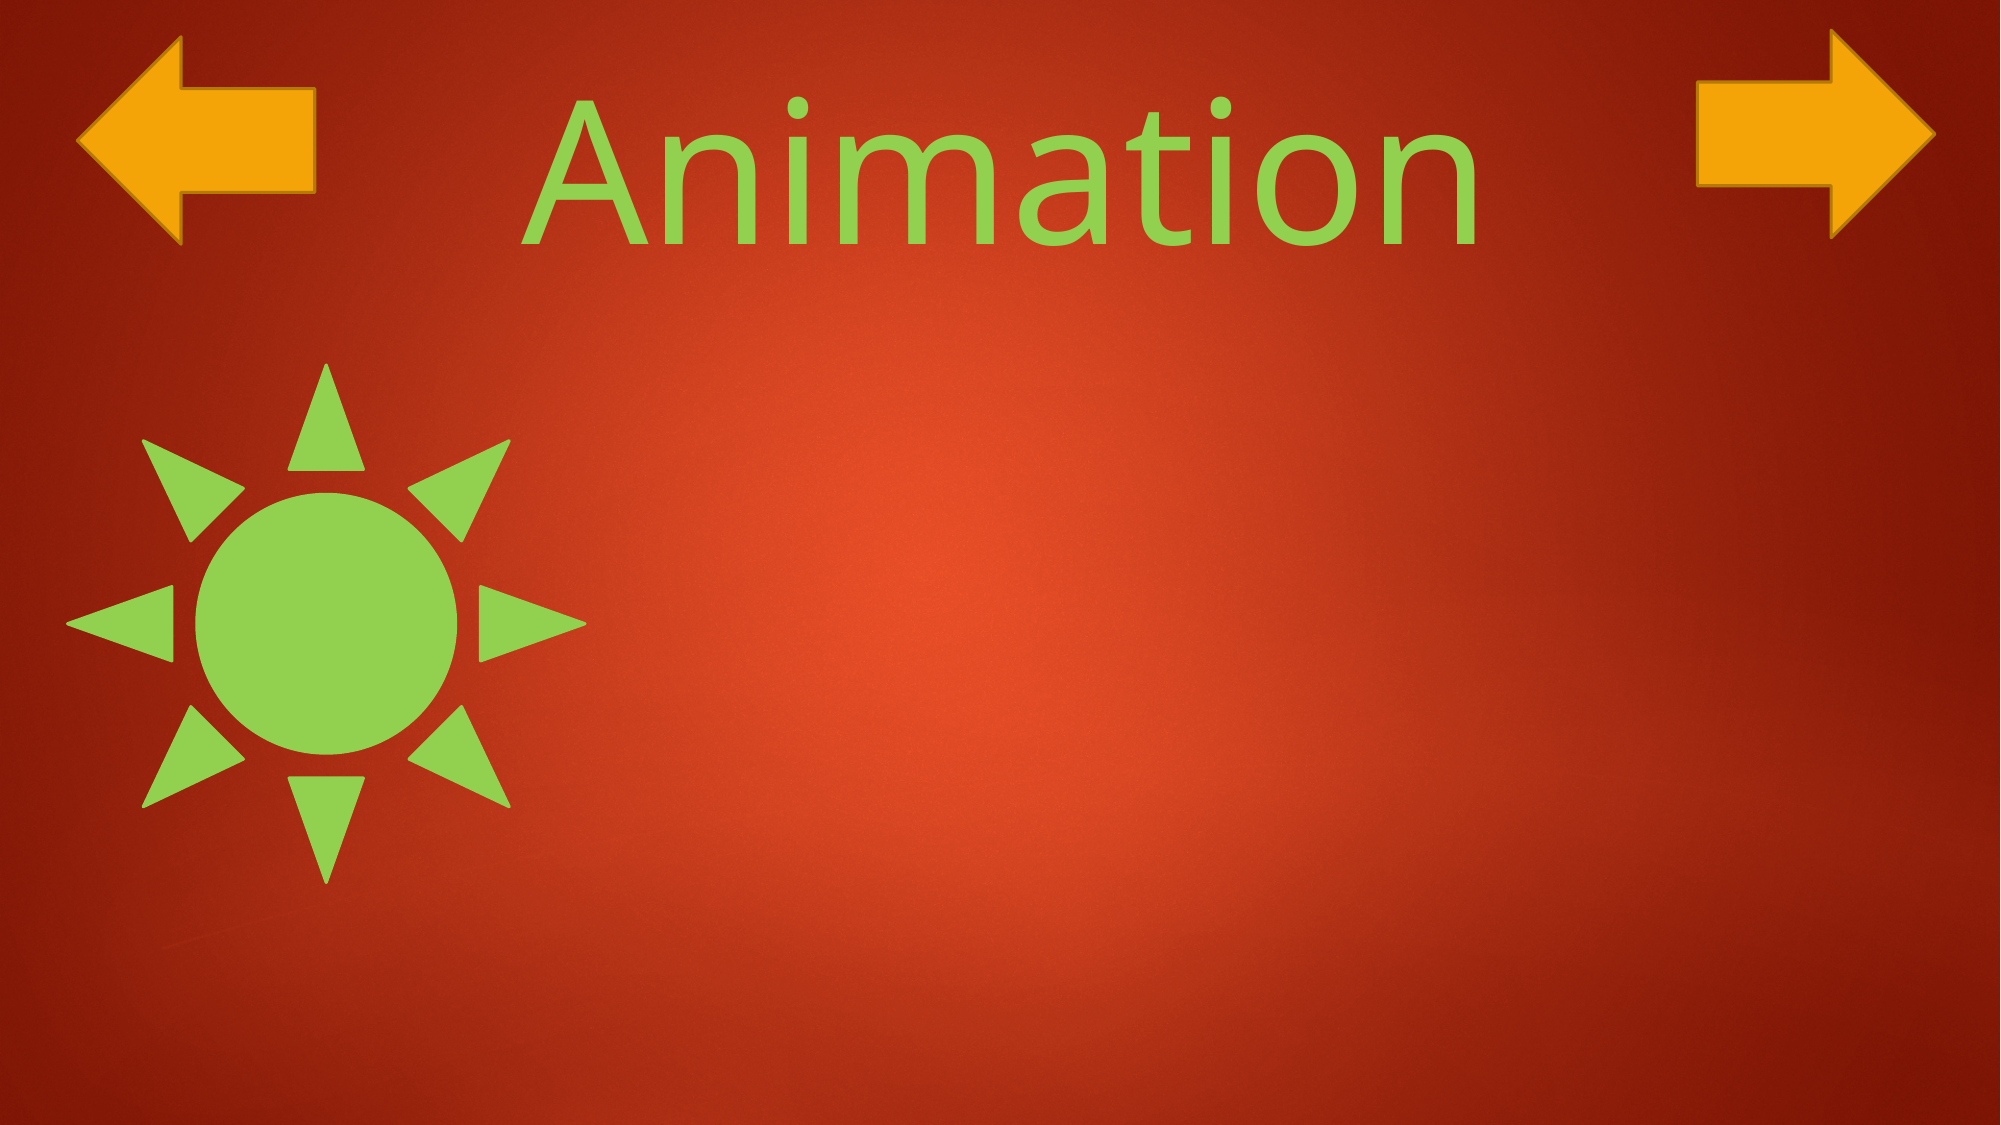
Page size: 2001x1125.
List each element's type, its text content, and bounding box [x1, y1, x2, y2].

text_box [407, 439, 511, 543]
text_box [287, 776, 365, 885]
text_box [76, 35, 317, 246]
text_box [287, 363, 365, 471]
text_box [1695, 28, 1937, 240]
text_box [478, 585, 587, 663]
text_box [407, 705, 511, 809]
text_box [141, 705, 245, 809]
text_box [195, 492, 458, 755]
text_box [65, 585, 174, 663]
title Animation [234, 36, 1778, 267]
text_box [141, 439, 245, 543]
